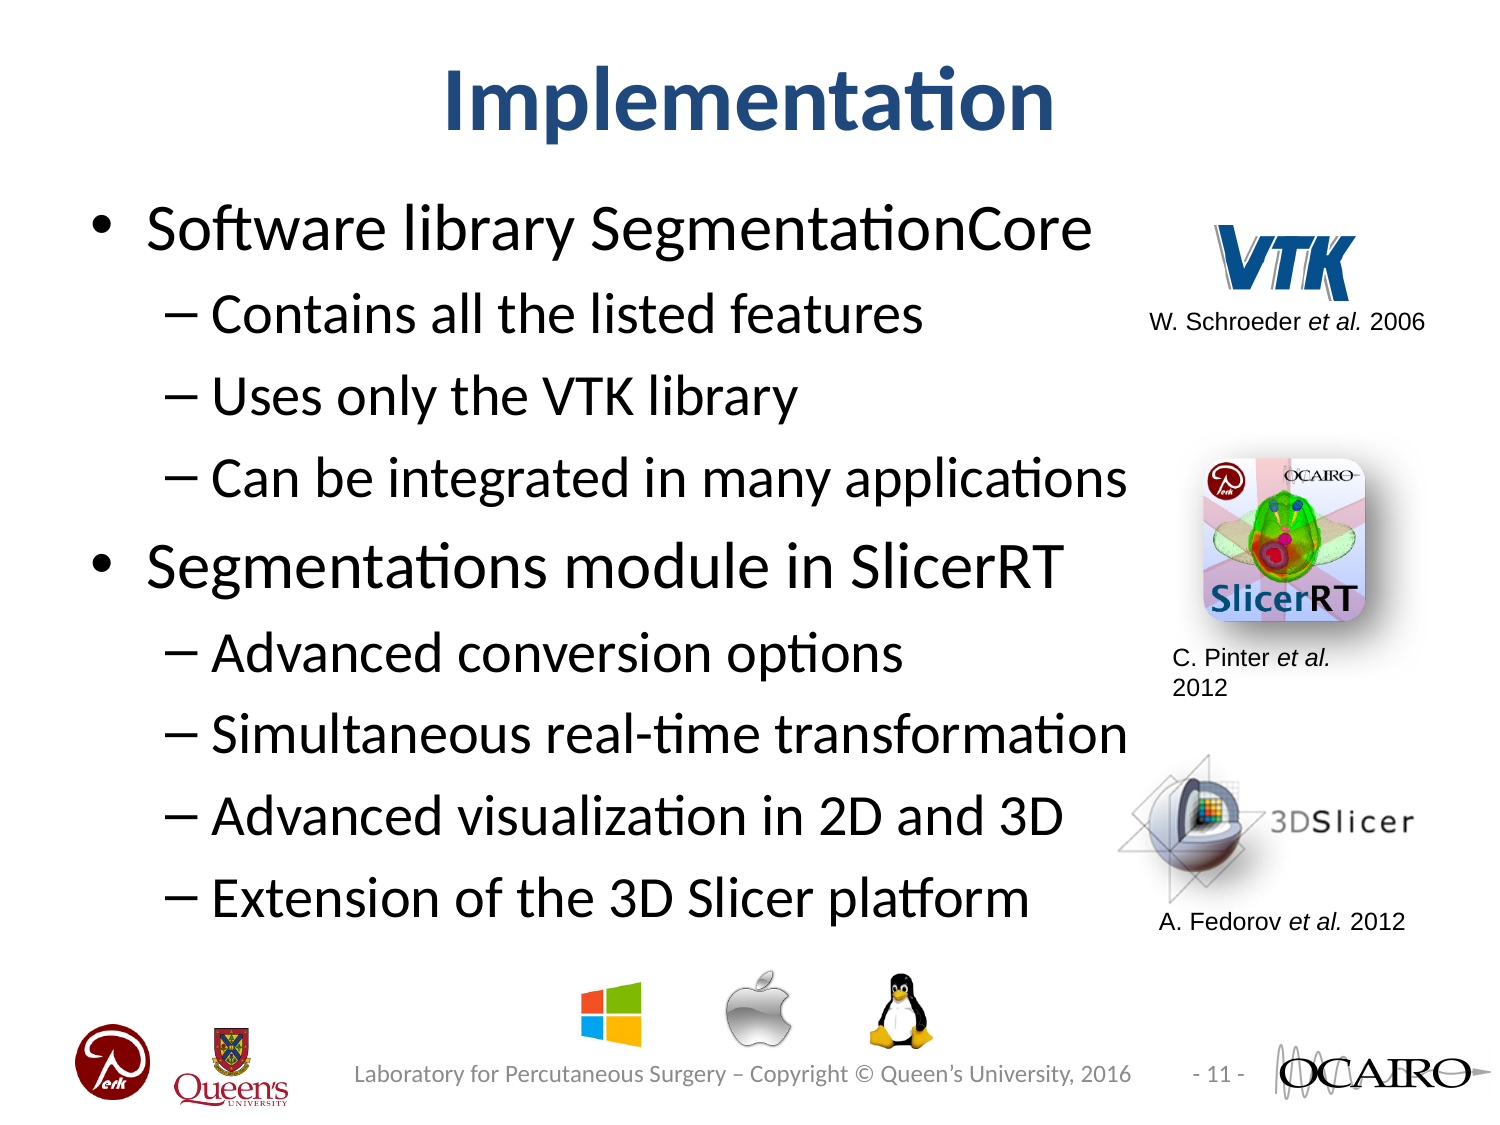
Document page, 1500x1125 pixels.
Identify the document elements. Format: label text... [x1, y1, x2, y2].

picture [1107, 752, 1418, 916]
picture [862, 969, 939, 1049]
text_box W. Schroeder et al. 2006 [1134, 298, 1457, 343]
slide_number - 11 - [1175, 1042, 1263, 1103]
picture [1275, 1044, 1491, 1100]
picture [1187, 225, 1382, 302]
picture [174, 1028, 288, 1106]
list Software library SegmentationCore Contains all the listed features Uses only the VTK library Can be integrated in many applications Segmentations module in SlicerRT Advanced conversion options Simultaneous real-time transformation Advanced visualization in 2D and 3D Extension of the 3D Slicer platform [74, 188, 1426, 994]
text_box C. Pinter et al. 2012 [1157, 634, 1409, 709]
picture [1199, 455, 1368, 624]
title Implementation [74, 0, 1426, 188]
picture [572, 974, 651, 1053]
footer Laboratory for Percutaneous Surgery – Copyright © Queen’s University, 2016 [312, 1042, 1175, 1103]
picture [715, 965, 801, 1051]
picture [75, 1024, 150, 1100]
text_box A. Fedorov et al. 2012 [1144, 898, 1433, 943]
